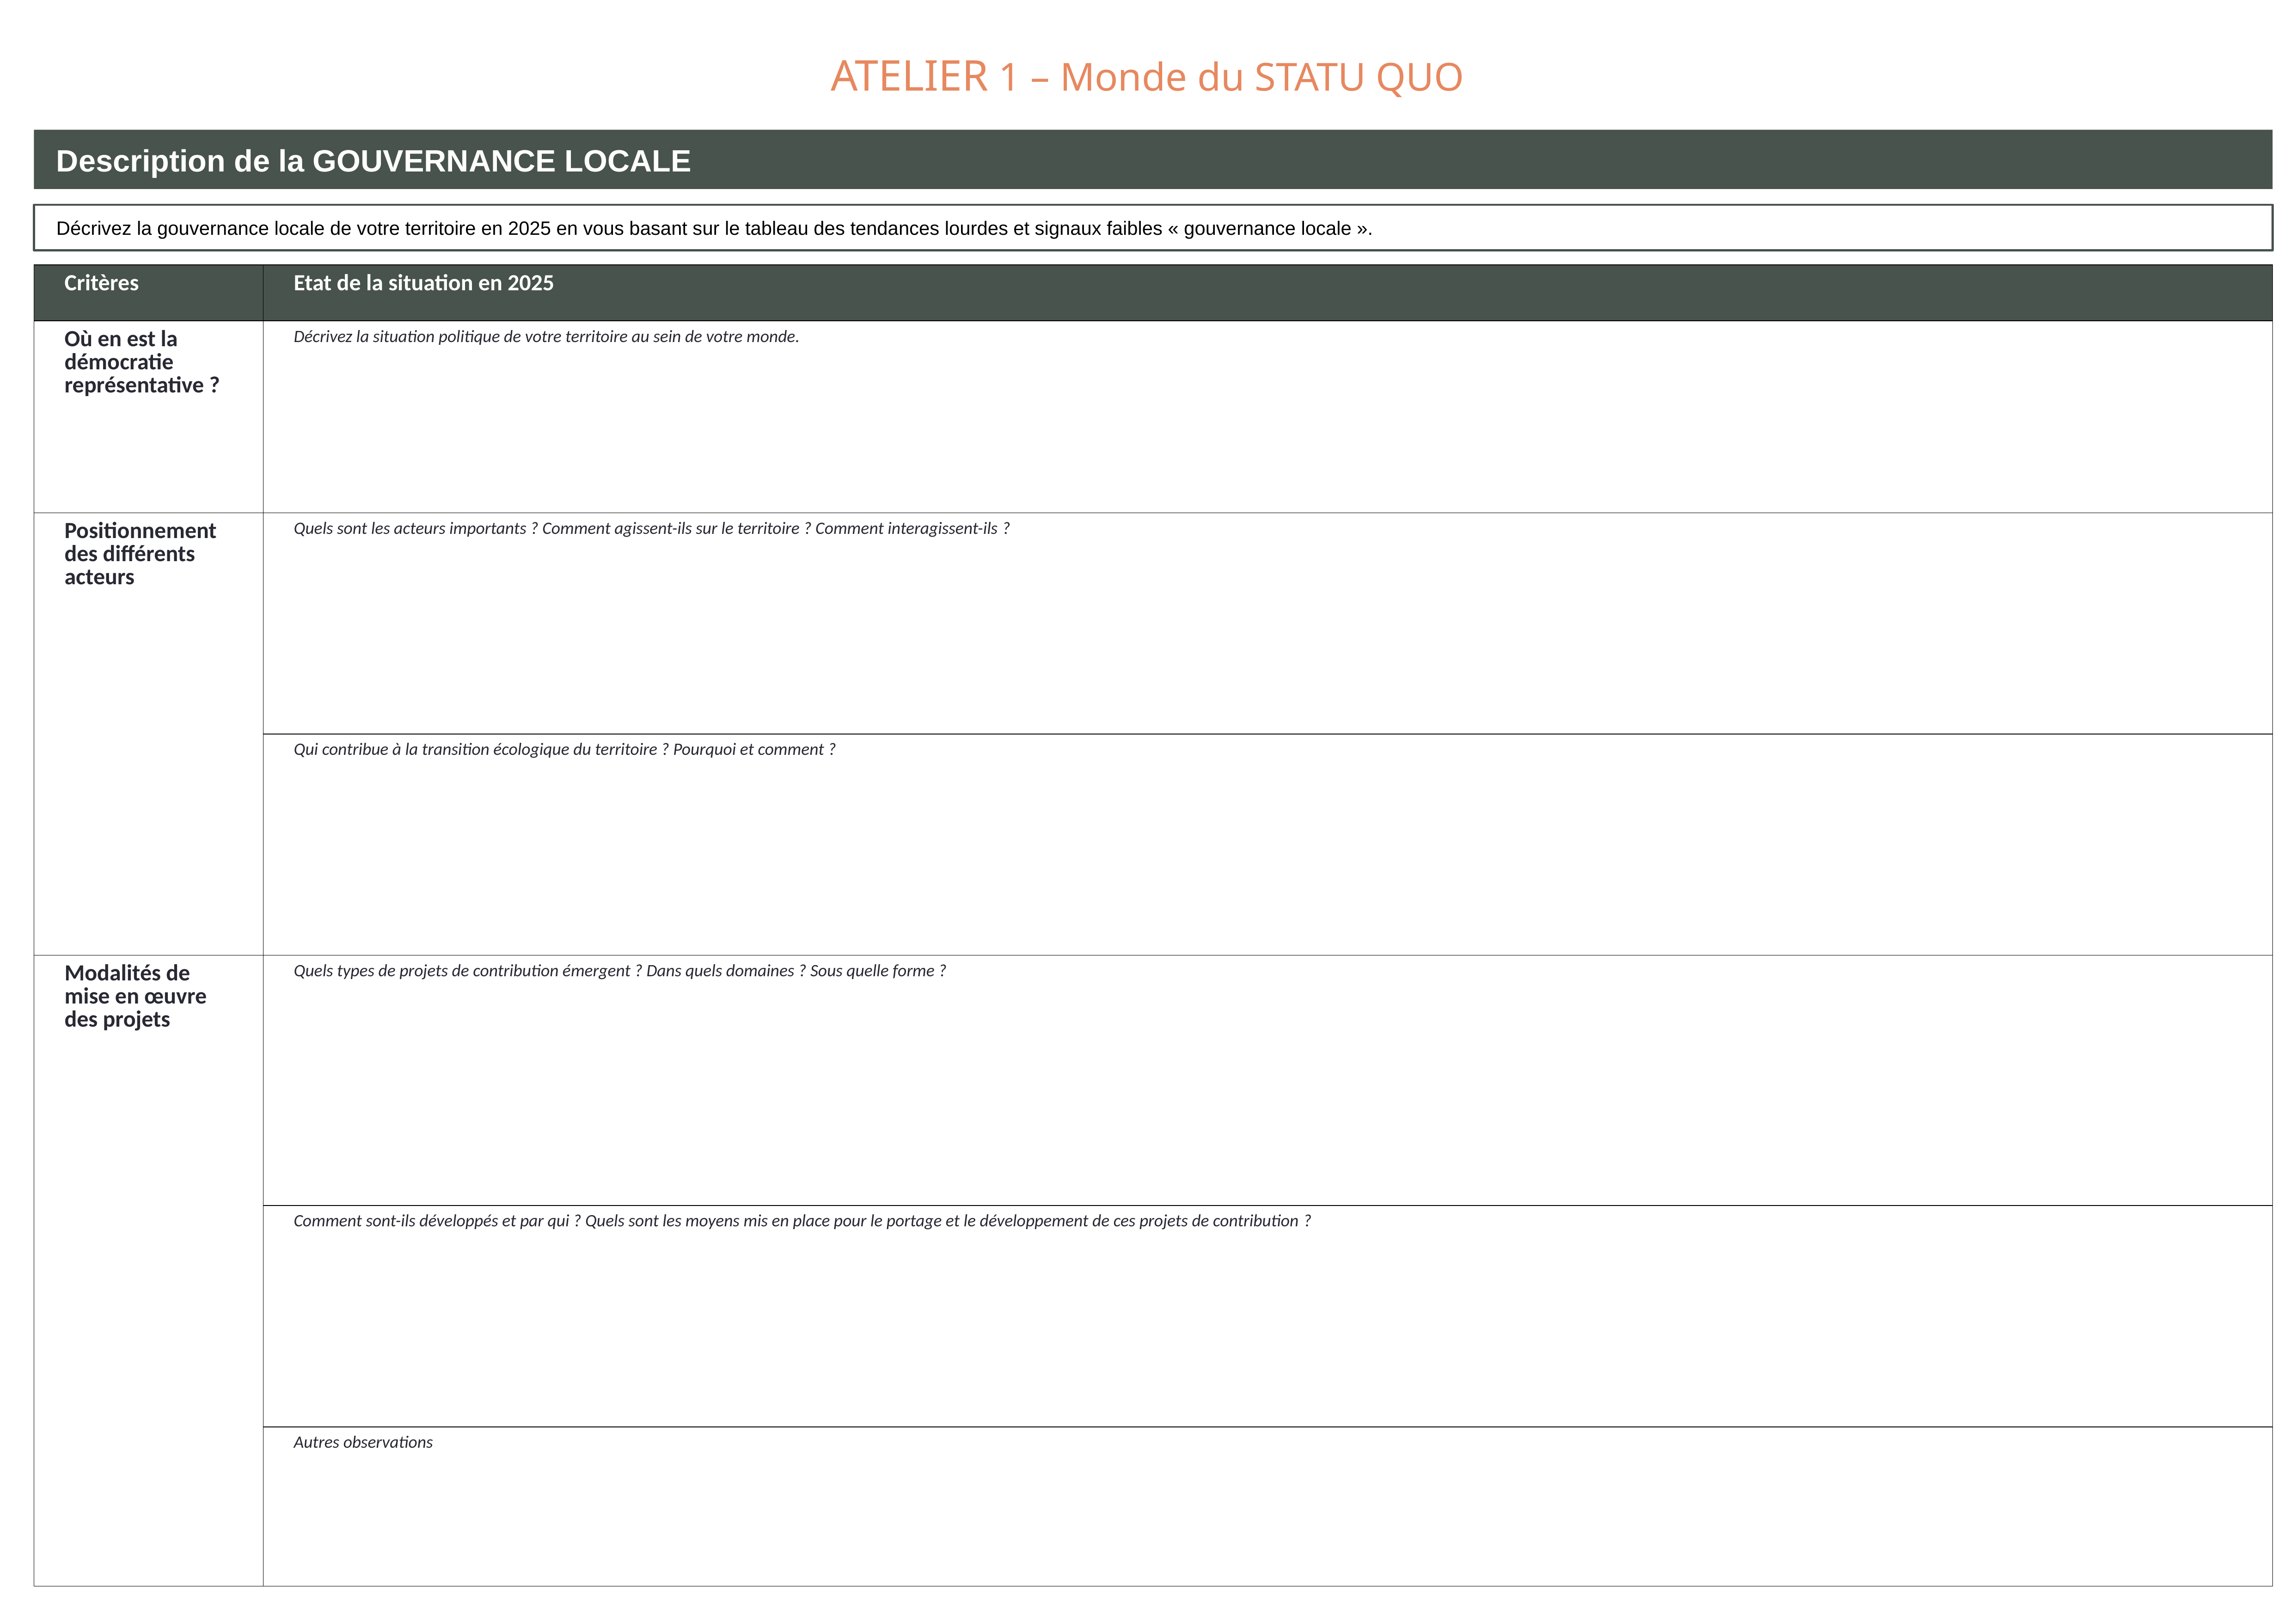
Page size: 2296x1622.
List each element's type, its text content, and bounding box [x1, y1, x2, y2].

table_cell Qui contribue à la transition écologique du territoire ? Pourquoi et comment ? [263, 734, 2272, 955]
table_cell Décrivez la situation politique de votre territoire au sein de votre monde. [263, 321, 2272, 513]
text_box ATELIER 1 – Monde du STATU QUO [0, 19, 2296, 129]
table_cell Où en est la démocratie représentative ? [34, 321, 263, 513]
table_header Critères [34, 265, 263, 320]
table_cell Positionnement des différents acteurs [34, 513, 263, 955]
text_box Décrivez la gouvernance locale de votre territoire en 2025 en vous basant sur le tableau des tendances lourdes et signaux faibles « gouvernance locale ». [33, 204, 2274, 251]
table_cell Quels types de projets de contribution émergent ? Dans quels domaines ? Sous quelle forme ? [263, 955, 2272, 1205]
table_cell Quels sont les acteurs importants ? Comment agissent-ils sur le territoire ? Comment interagissent-ils ? [263, 513, 2272, 734]
table_cell Modalités de mise en œuvre des projets [34, 955, 263, 1586]
table_cell Autres observations [263, 1427, 2272, 1586]
table_header Etat de la situation en 2025 [263, 265, 2272, 320]
text_box Description de la GOUVERNANCE LOCALE [34, 129, 2273, 189]
table_cell Comment sont-ils développés et par qui ? Quels sont les moyens mis en place pour le portage et le développement de ces projets de contribution ? [263, 1206, 2272, 1426]
